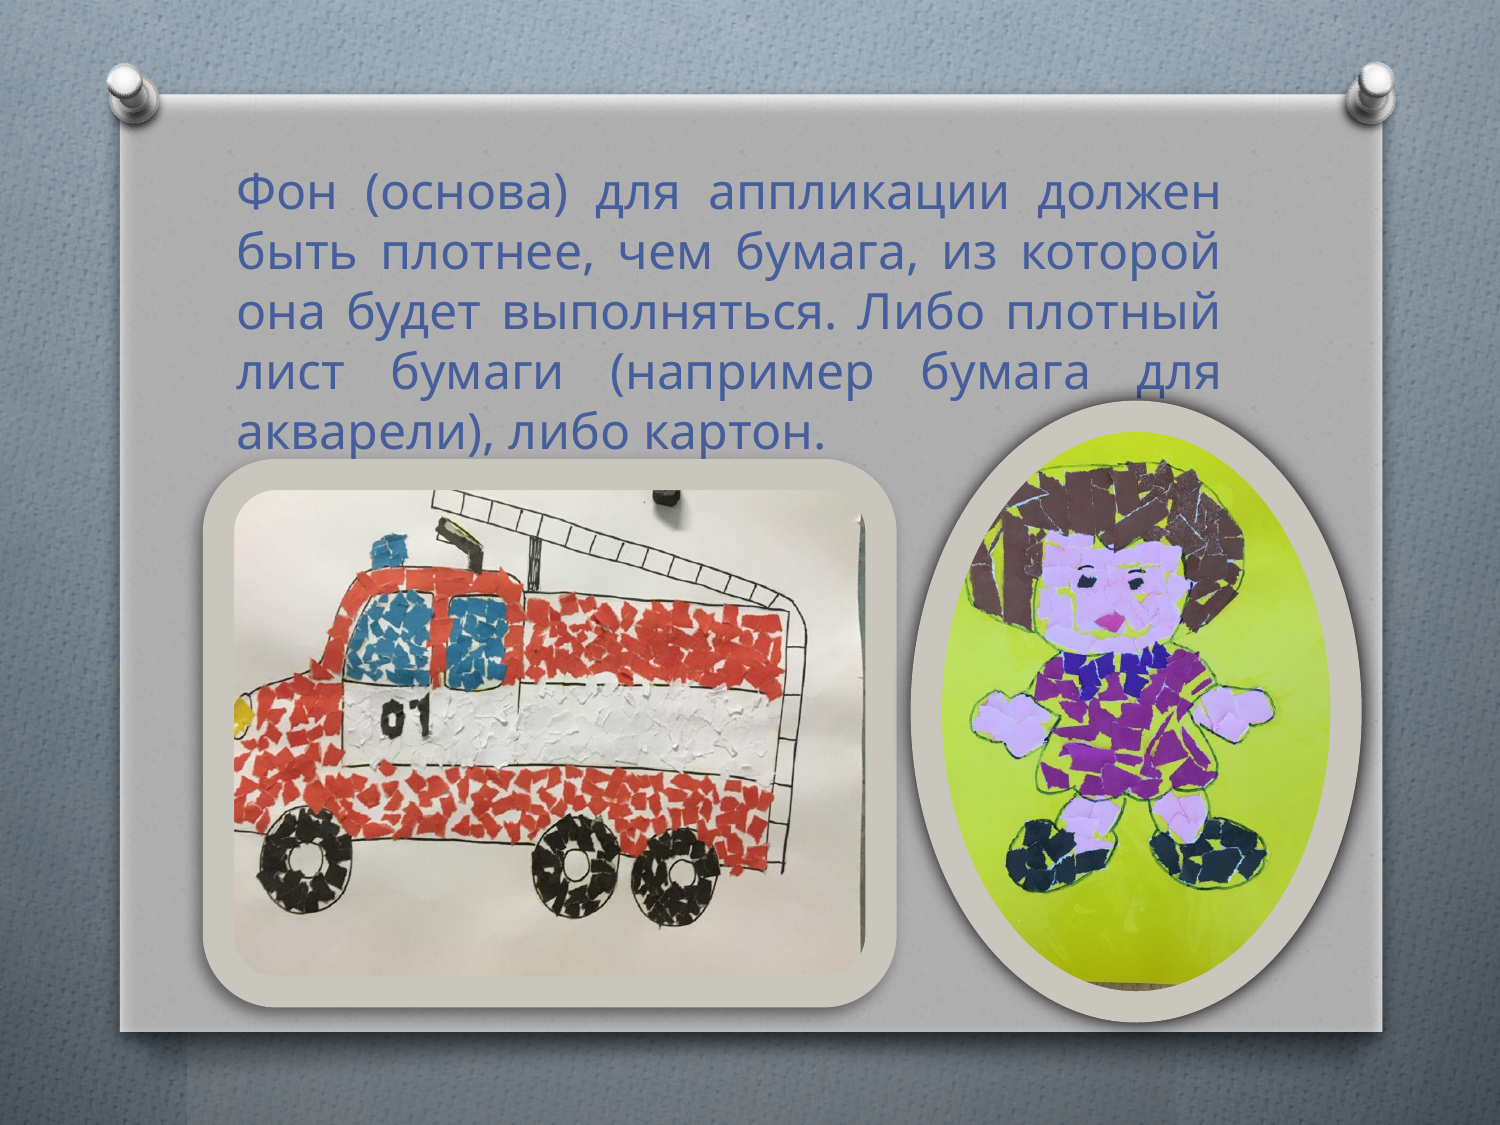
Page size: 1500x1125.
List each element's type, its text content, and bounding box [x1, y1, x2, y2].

picture [1317, 35, 1439, 156]
list Фон (основа) для аппликации должен быть плотнее, чем бумага, из которой она будет выполняться. Либо плотный лист бумаги (например бумага для акварели), либо картон. [221, 152, 1238, 533]
picture [925, 416, 1347, 1008]
picture [218, 474, 882, 992]
picture [75, 29, 198, 153]
